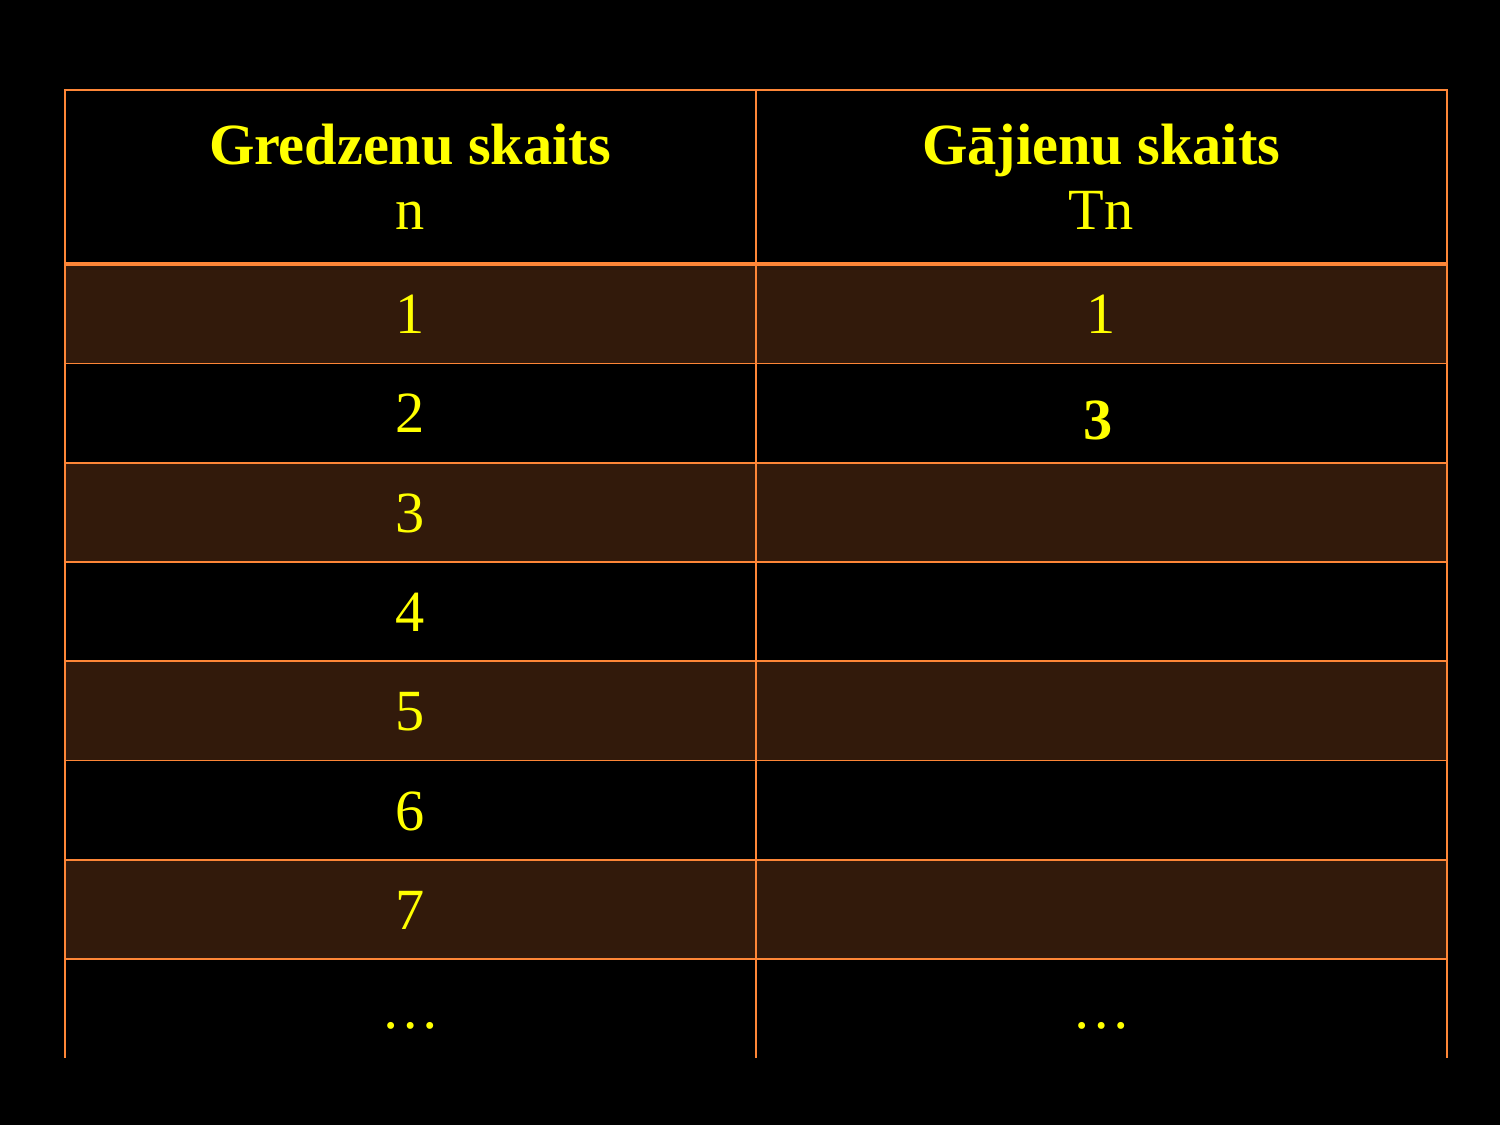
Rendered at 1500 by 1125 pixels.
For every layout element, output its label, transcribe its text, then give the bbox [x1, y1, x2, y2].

table_cell 4 [66, 563, 755, 660]
table_cell … [757, 960, 1446, 1058]
table_cell [757, 464, 1446, 561]
table_cell [757, 563, 1446, 660]
table_cell … [66, 960, 755, 1058]
table_cell 2 [66, 364, 755, 462]
table_cell [757, 861, 1446, 958]
table_cell 1 [757, 266, 1446, 363]
table_cell 7 [66, 861, 755, 958]
table_header Gājienu skaits Tn [757, 91, 1446, 262]
table_cell 1 [66, 266, 755, 363]
text_box 3 [998, 373, 1199, 459]
table_cell [757, 761, 1446, 859]
table_cell 3 [66, 464, 755, 561]
table_cell [757, 364, 1446, 462]
table_cell 5 [66, 662, 755, 760]
table_header Gredzenu skaits n [66, 91, 755, 262]
table_cell 6 [66, 761, 755, 859]
table_cell [757, 662, 1446, 760]
